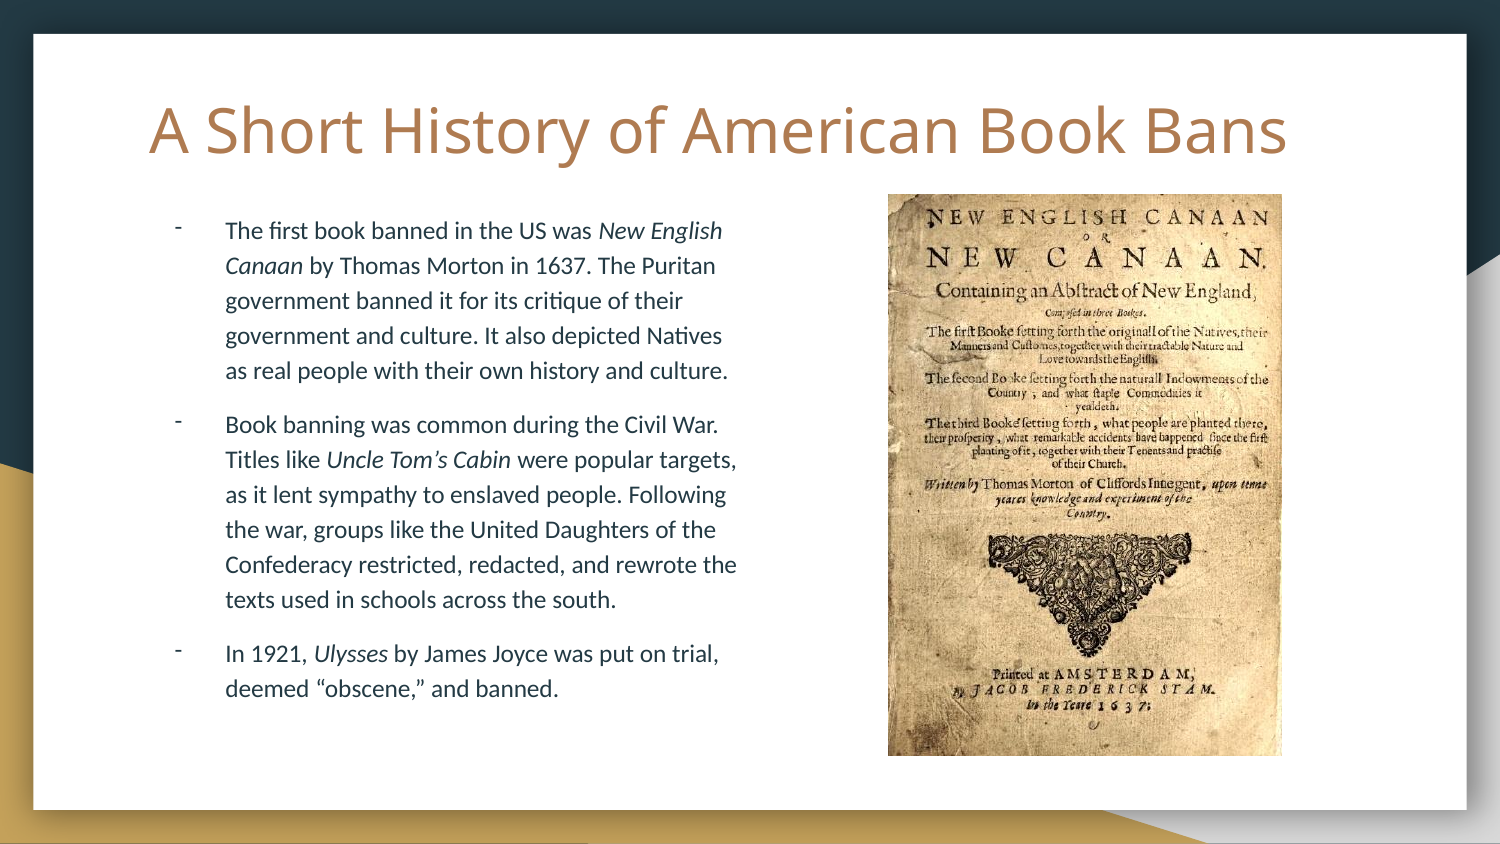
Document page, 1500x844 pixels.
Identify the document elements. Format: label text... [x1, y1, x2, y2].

picture [887, 194, 1282, 756]
title A Short History of American Book Bans [134, 76, 1366, 233]
list The first book banned in the US was New English Canaan by Thomas Morton in 1637. The Puritan government banned it for its critique of their government and culture. It also depicted Natives as real people with their own history and culture. Book banning was common during the Civil War. Titles like Uncle Tom’s Cabin were popular targets, as it lent sympathy to enslaved people. Following the war, groups like the United Daughters of the Confederacy restricted, redacted, and rewrote the texts used in schools across the south. In 1921, Ulysses by James Joyce was put on trial, deemed “obscene,” and banned. [134, 194, 756, 729]
